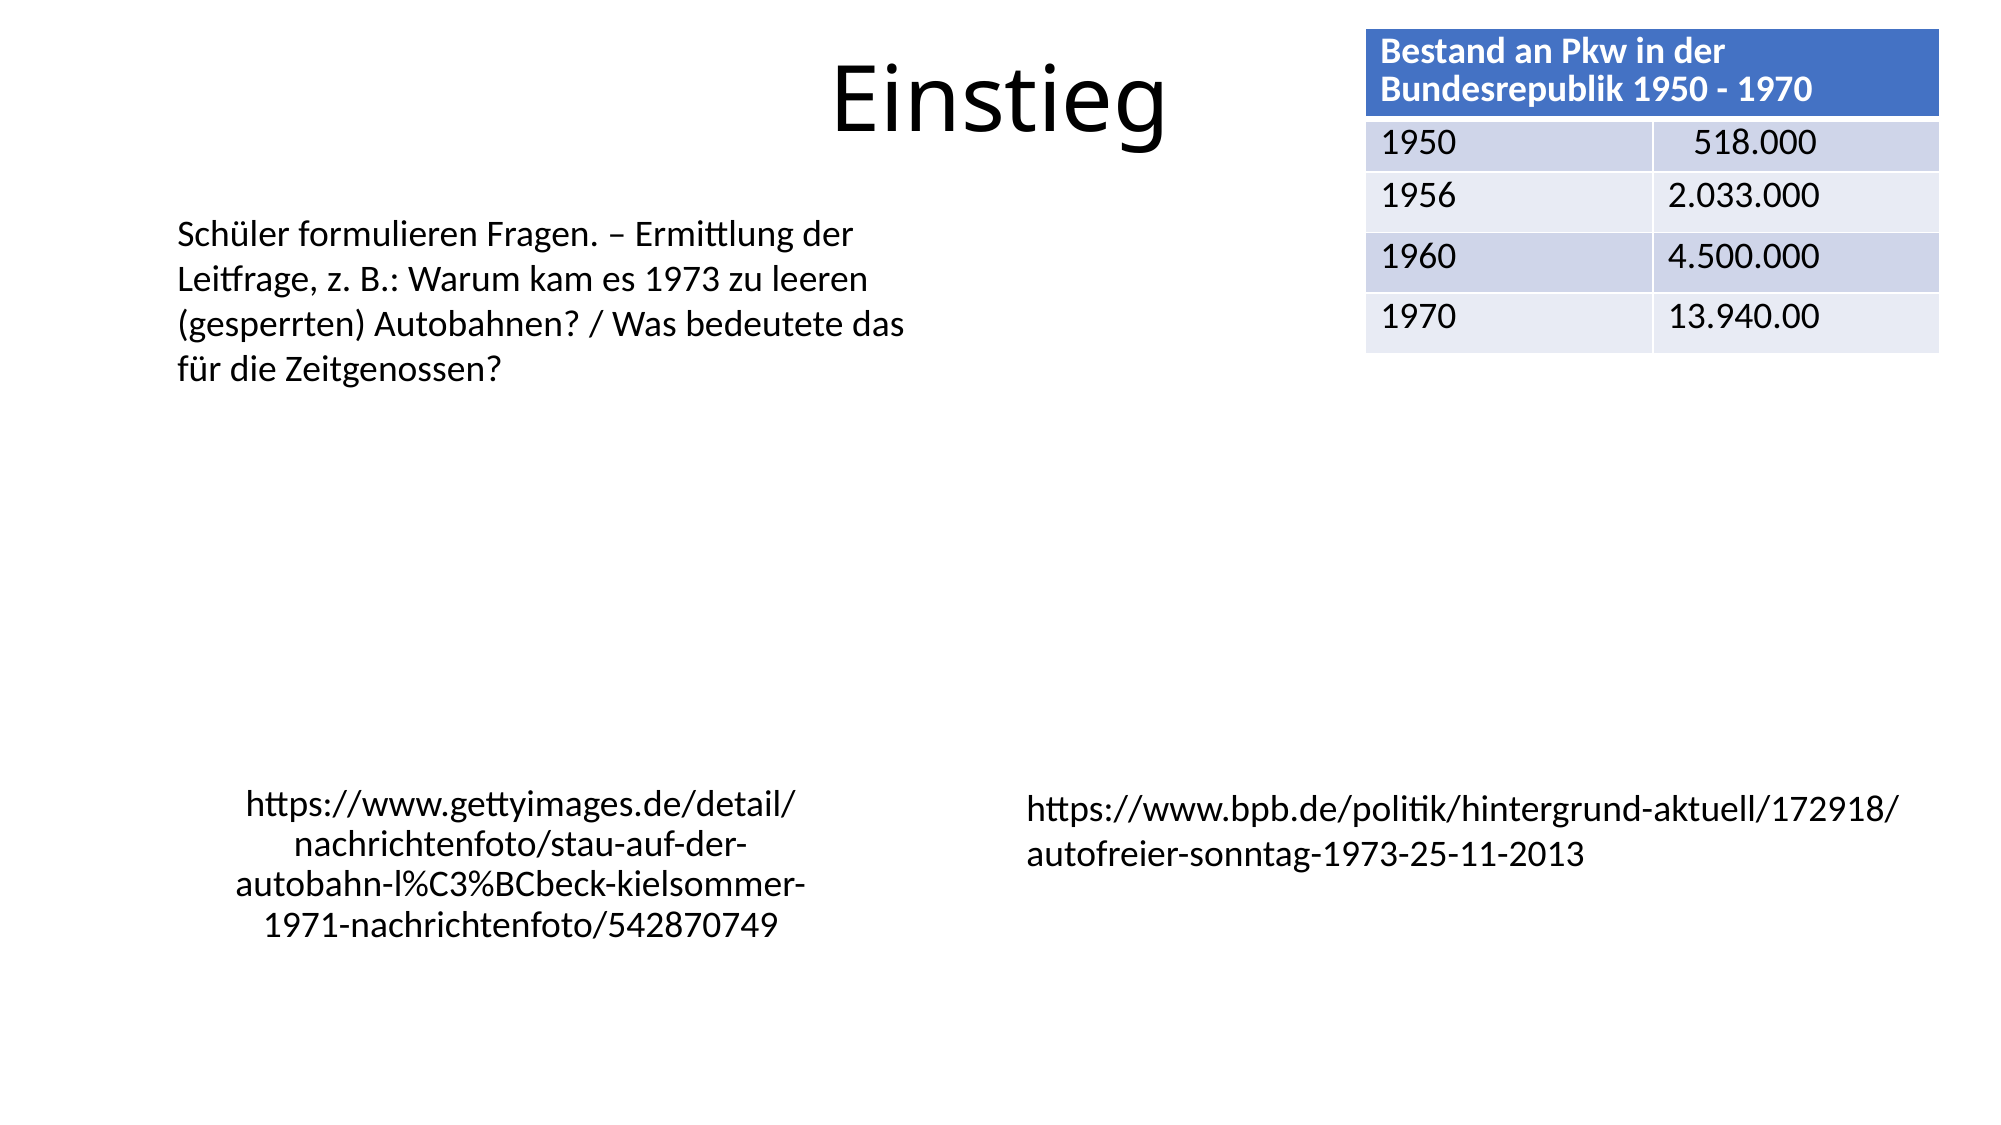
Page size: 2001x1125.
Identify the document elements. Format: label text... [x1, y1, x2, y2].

table_cell 1960 [1366, 233, 1652, 292]
table_cell 518.000 [1654, 122, 1939, 171]
table_cell 2.033.000 [1654, 173, 1939, 232]
table_cell 4.500.000 [1654, 233, 1939, 292]
table_cell 1970 [1366, 294, 1652, 353]
text_box https://www.bpb.de/politik/hintergrund-aktuell/172918/autofreier-sonntag-1973-25-11-2013 [1011, 776, 2000, 881]
title Einstieg [249, 35, 1365, 160]
table_cell 1956 [1366, 173, 1652, 232]
text_box Schüler formulieren Fragen. – Ermittlung der Leitfrage, z. B.: Warum kam es 1973 zu leeren (gesperrten) Autobahnen? / Was bedeutete das für die Zeitgenossen? [162, 201, 944, 397]
table_cell 13.940.00 [1654, 294, 1939, 353]
table_header Bestand an Pkw in der Bundesrepublik 1950 - 1970 [1366, 29, 1939, 116]
subtitle https://www.gettyimages.de/detail/nachrichtenfoto/stau-auf-der-autobahn-l%C3%BCbeck-kielsommer-1971-nachrichtenfoto/542870749 [206, 776, 835, 1125]
table_cell 1950 [1366, 122, 1652, 171]
